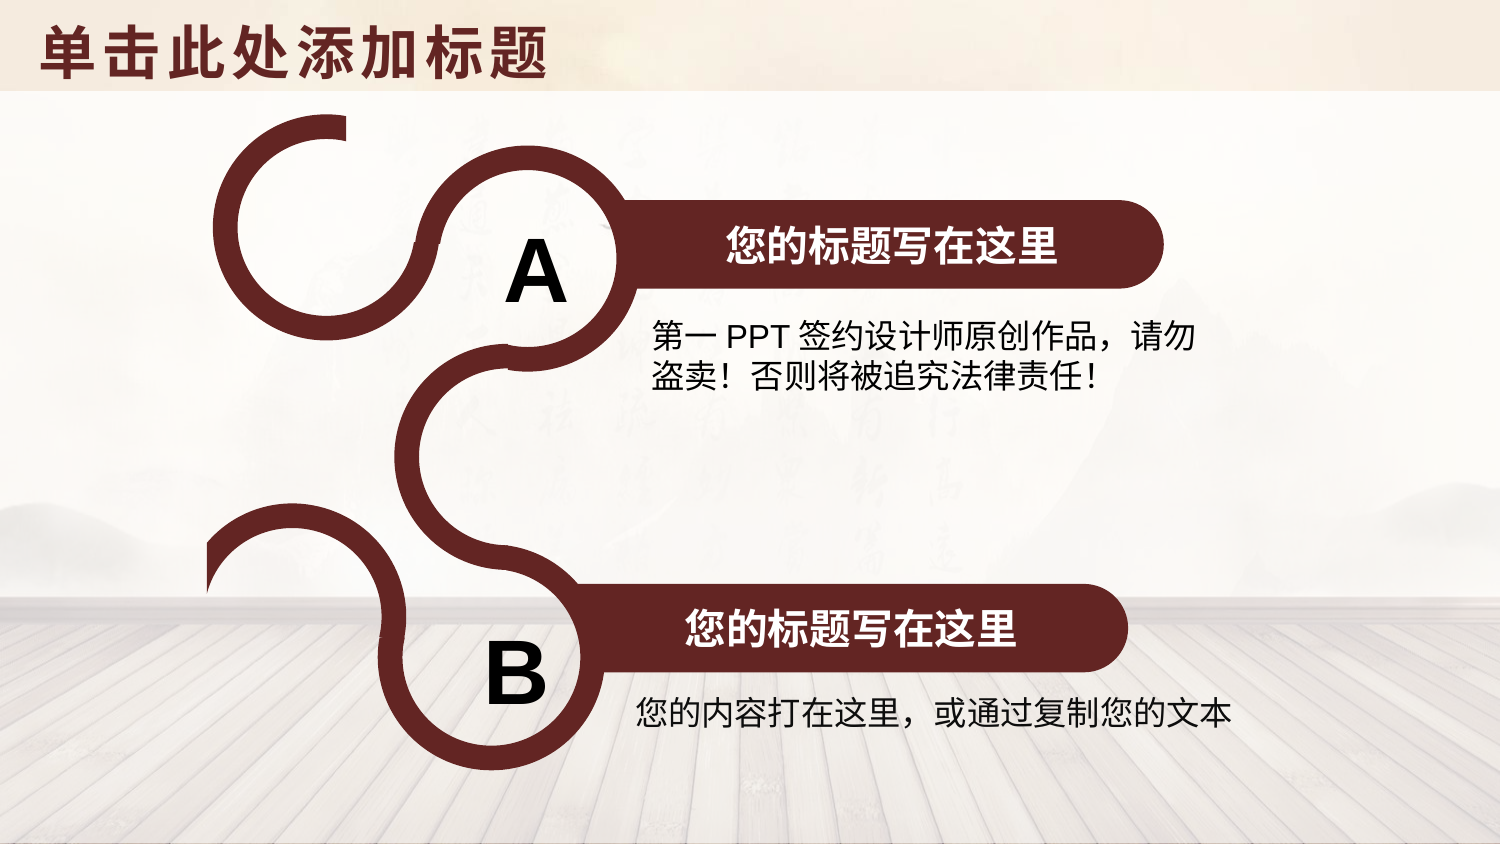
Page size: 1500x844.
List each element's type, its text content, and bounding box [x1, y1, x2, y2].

text_box 您的内容打在这里，或通过复制您的文本 [620, 672, 1275, 739]
text_box [377, 545, 604, 771]
text_box [212, 114, 440, 341]
text_box [394, 343, 508, 570]
text_box B [468, 605, 552, 730]
text_box 第一PPT签约设计师原创作品，请勿盗卖！否则将被追究法律责任！ [636, 308, 1246, 403]
picture [0, 0, 1500, 91]
text_box [415, 145, 637, 372]
text_box [206, 503, 407, 643]
text_box 单击此处添加标题 [23, 8, 564, 94]
text_box A [488, 203, 572, 328]
text_box 您的标题写在这里 [620, 200, 1164, 289]
text_box 您的标题写在这里 [574, 583, 1129, 673]
